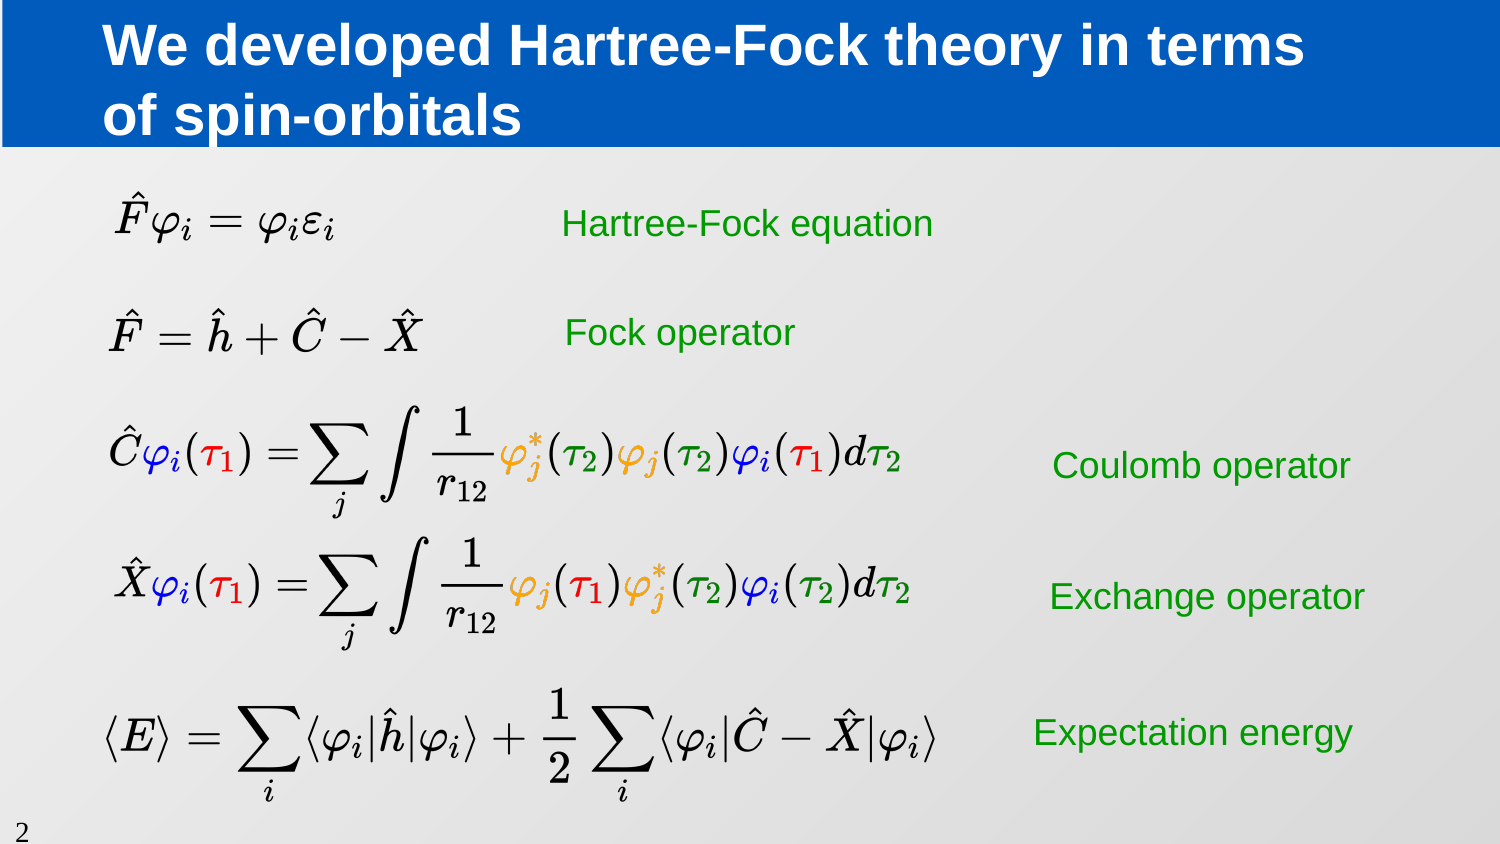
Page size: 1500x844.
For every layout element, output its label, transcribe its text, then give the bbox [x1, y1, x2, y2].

text_box Expectation energy [1018, 700, 1386, 761]
picture [113, 185, 337, 245]
picture [107, 301, 423, 363]
title We developed Hartree-Fock theory in terms of spin-orbitals [87, 0, 1363, 147]
text_box Coulomb operator [1037, 433, 1392, 494]
picture [113, 536, 912, 655]
picture [107, 404, 903, 523]
text_box Exchange operator [1034, 565, 1389, 625]
text_box Hartree-Fock equation [546, 191, 1019, 251]
slide_number 2 [0, 806, 101, 844]
picture [101, 687, 940, 807]
text_box Fock operator [549, 300, 850, 360]
